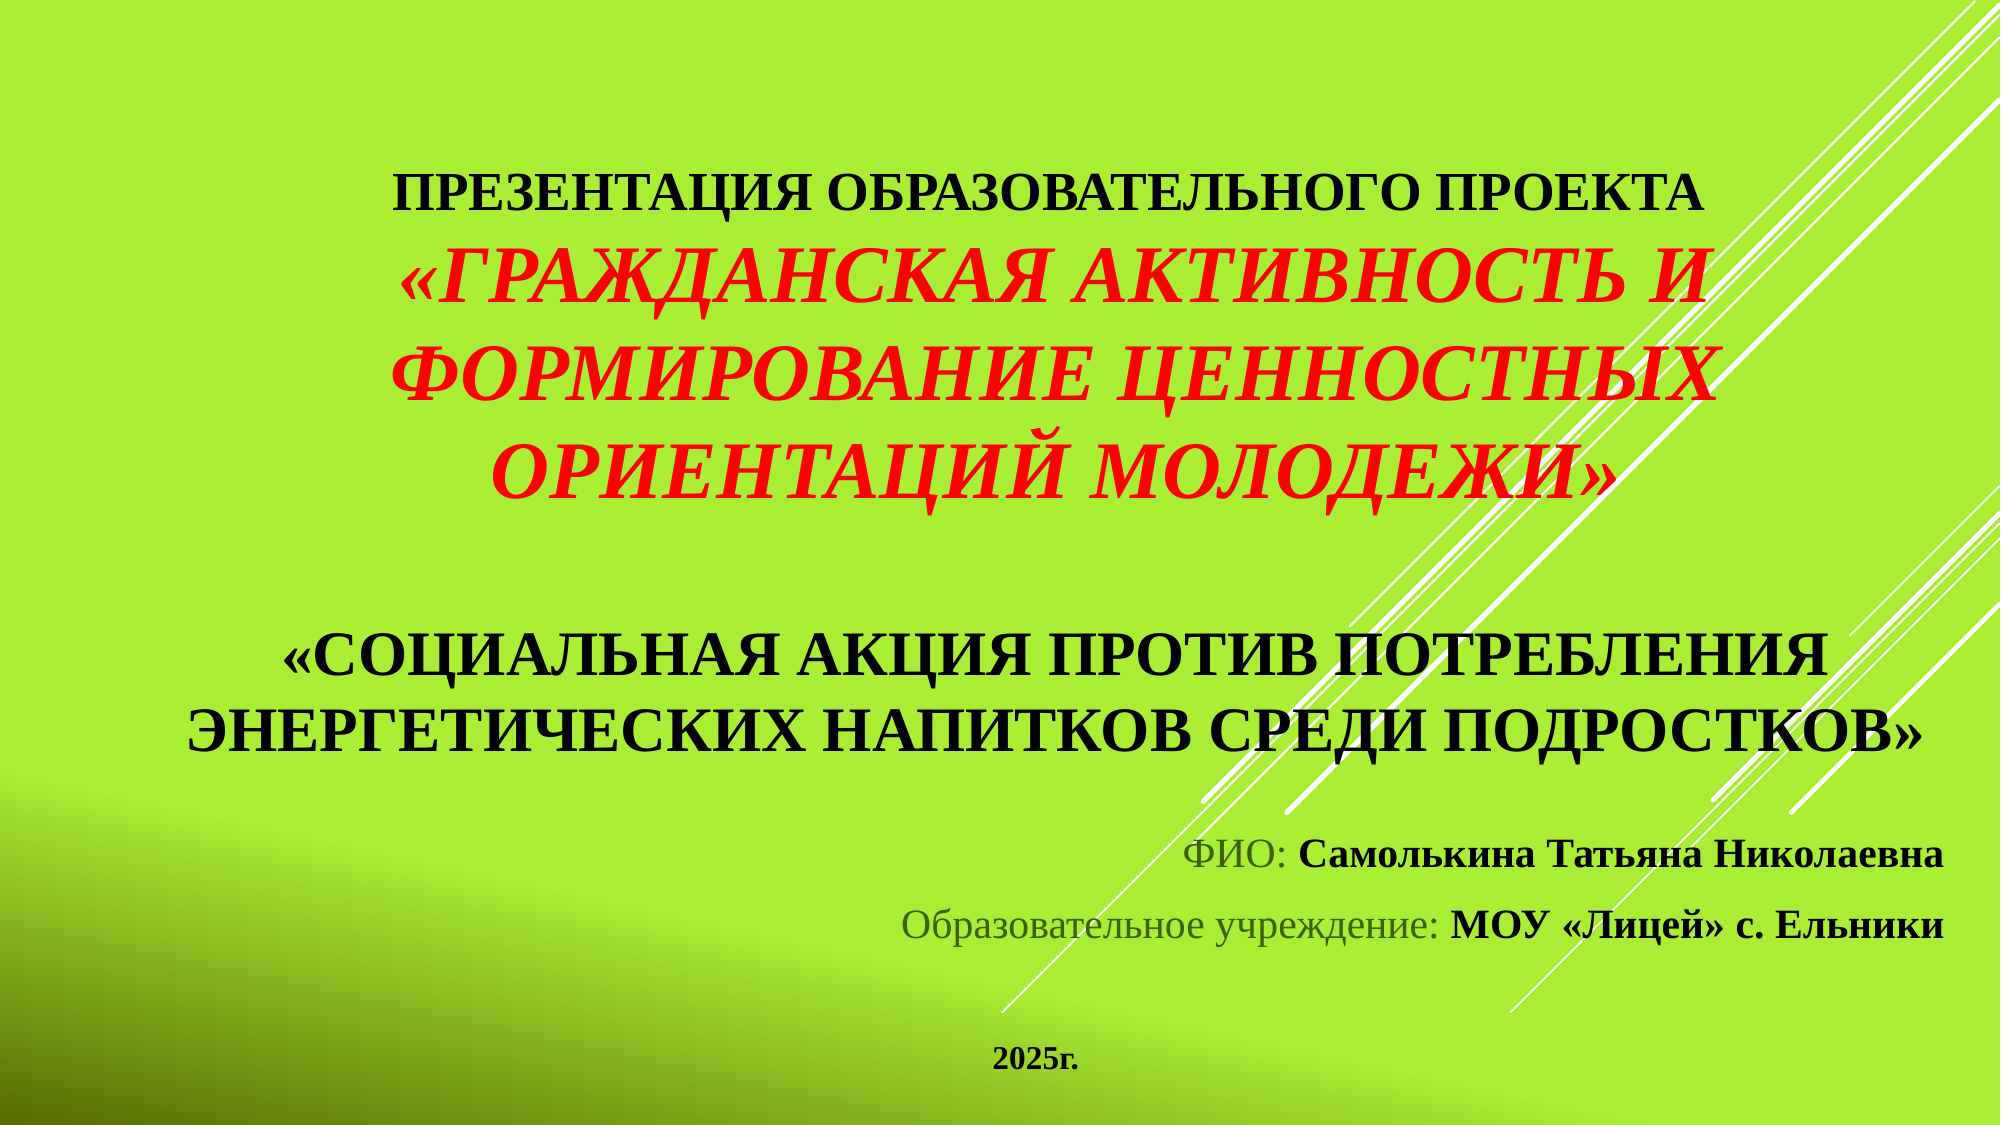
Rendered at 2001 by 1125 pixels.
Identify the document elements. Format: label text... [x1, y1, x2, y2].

subtitle ФИО: Самолькина Татьяна Николаевна Образовательное учреждение: МОУ «Лицей» с. Ельники 2025г. [112, 818, 1960, 1095]
title Презентация образовательного проекта «Гражданская активность и формирование ценностных ориентаций молодежи» «Социальная акция против потребления энергетических напитков среди подростков» [112, 43, 2000, 848]
